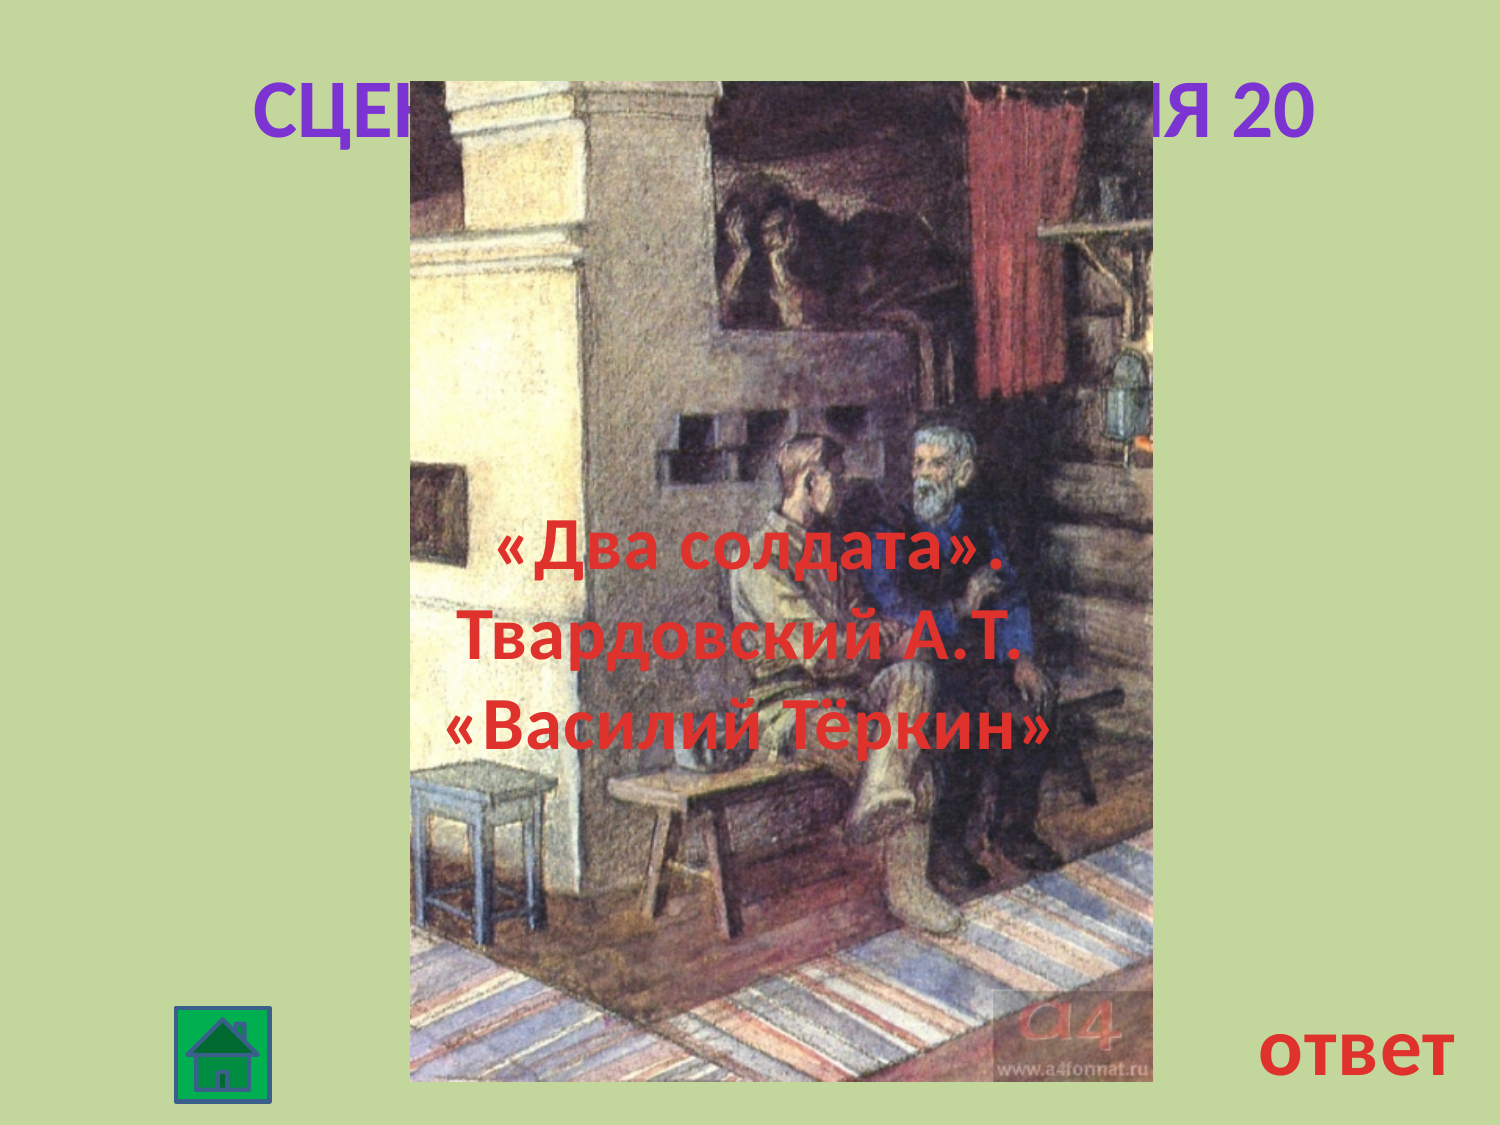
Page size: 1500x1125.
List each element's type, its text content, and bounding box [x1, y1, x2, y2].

text_box Сцена из произведения 20 [164, 46, 1407, 162]
text_box ответ [1243, 984, 1471, 1100]
picture [409, 81, 1153, 1083]
text_box [174, 1006, 272, 1104]
